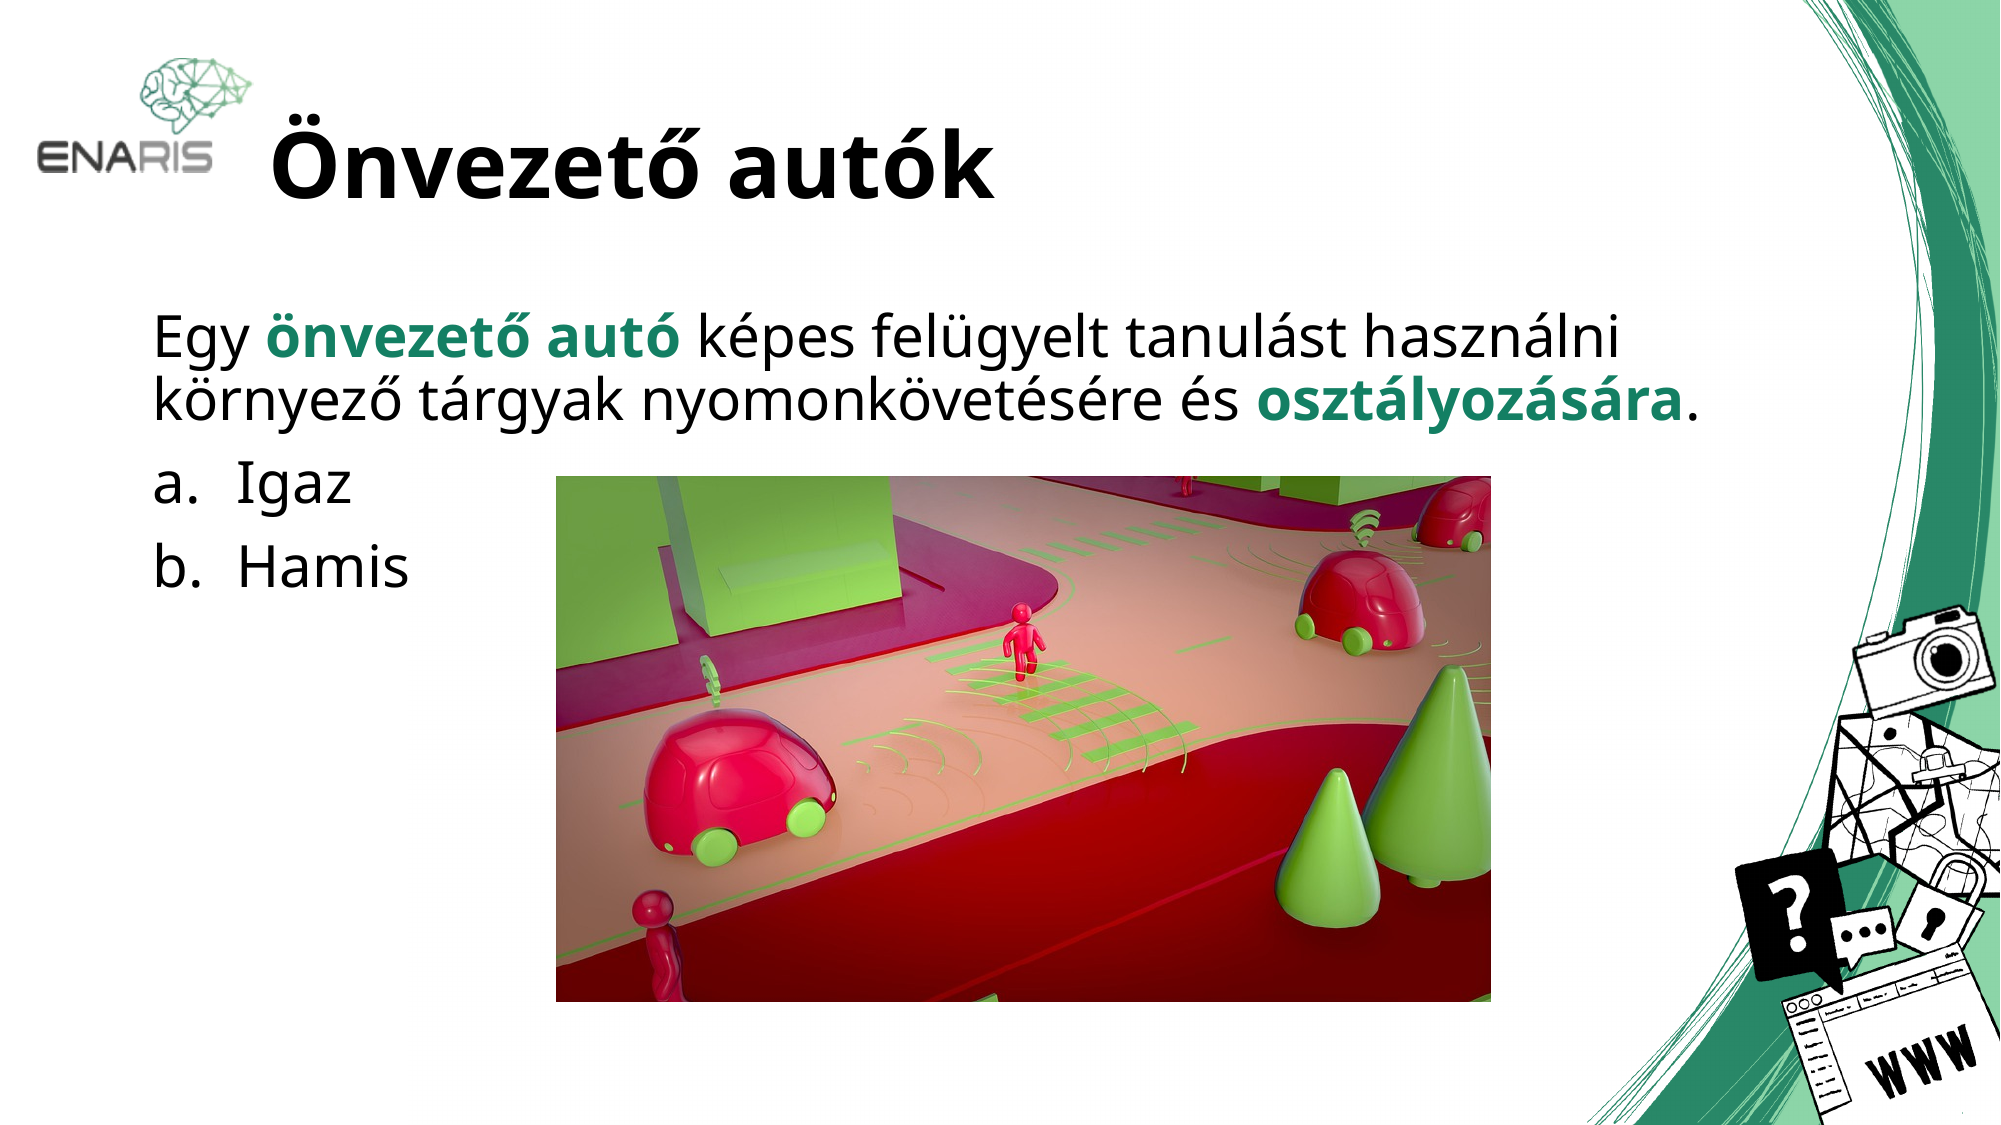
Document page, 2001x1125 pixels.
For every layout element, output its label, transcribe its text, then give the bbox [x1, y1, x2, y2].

picture [556, 476, 1491, 1002]
picture [408, 0, 2000, 1125]
picture [37, 58, 254, 173]
title Önvezető autók [253, 59, 1863, 278]
list Egy önvezető autó képes felügyelt tanulást használni környező tárgyak nyomonkövetésére és osztályozására. Igaz Hamis [137, 299, 1842, 1014]
